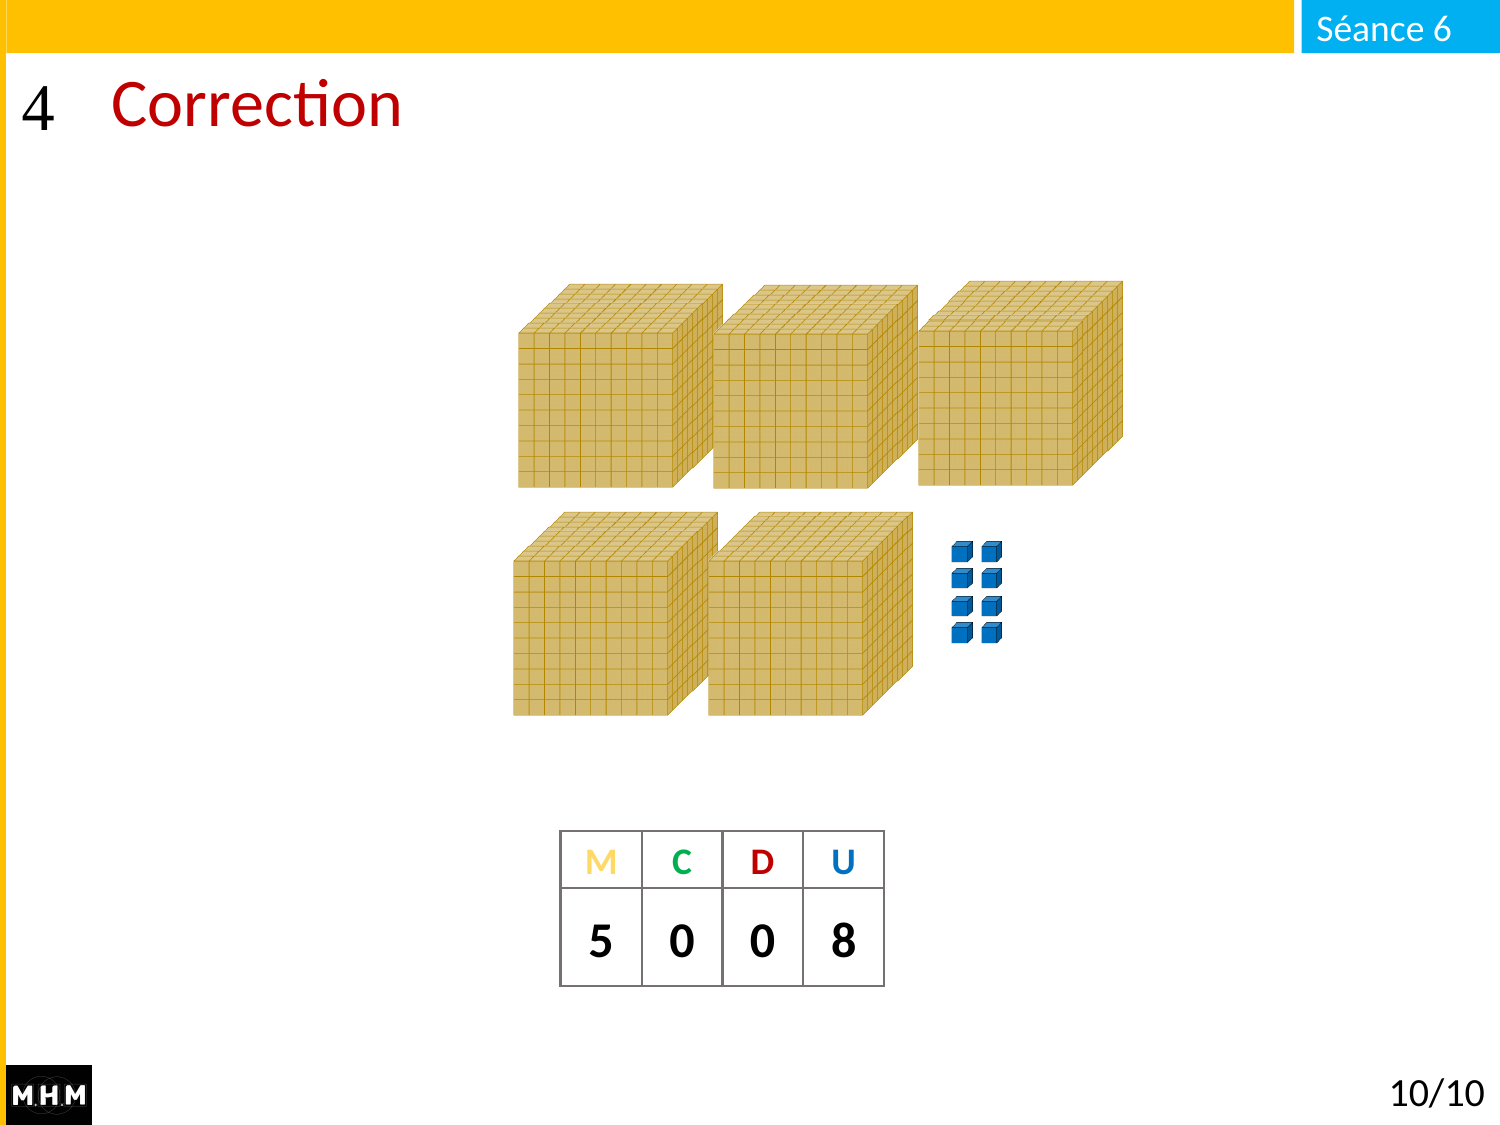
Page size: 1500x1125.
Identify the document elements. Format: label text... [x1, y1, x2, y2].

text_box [516, 282, 724, 489]
picture [950, 540, 974, 563]
picture [950, 595, 974, 617]
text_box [511, 510, 706, 717]
title Correction [96, 60, 1391, 150]
picture [979, 540, 1003, 563]
picture [979, 567, 1003, 589]
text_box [706, 510, 914, 717]
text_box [711, 283, 919, 490]
list 10/10 [1373, 1064, 1500, 1125]
picture [979, 595, 1003, 617]
picture [6, 1065, 92, 1125]
picture [979, 621, 1003, 644]
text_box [560, 831, 885, 987]
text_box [916, 279, 1124, 487]
picture [950, 567, 974, 589]
picture [950, 621, 974, 644]
